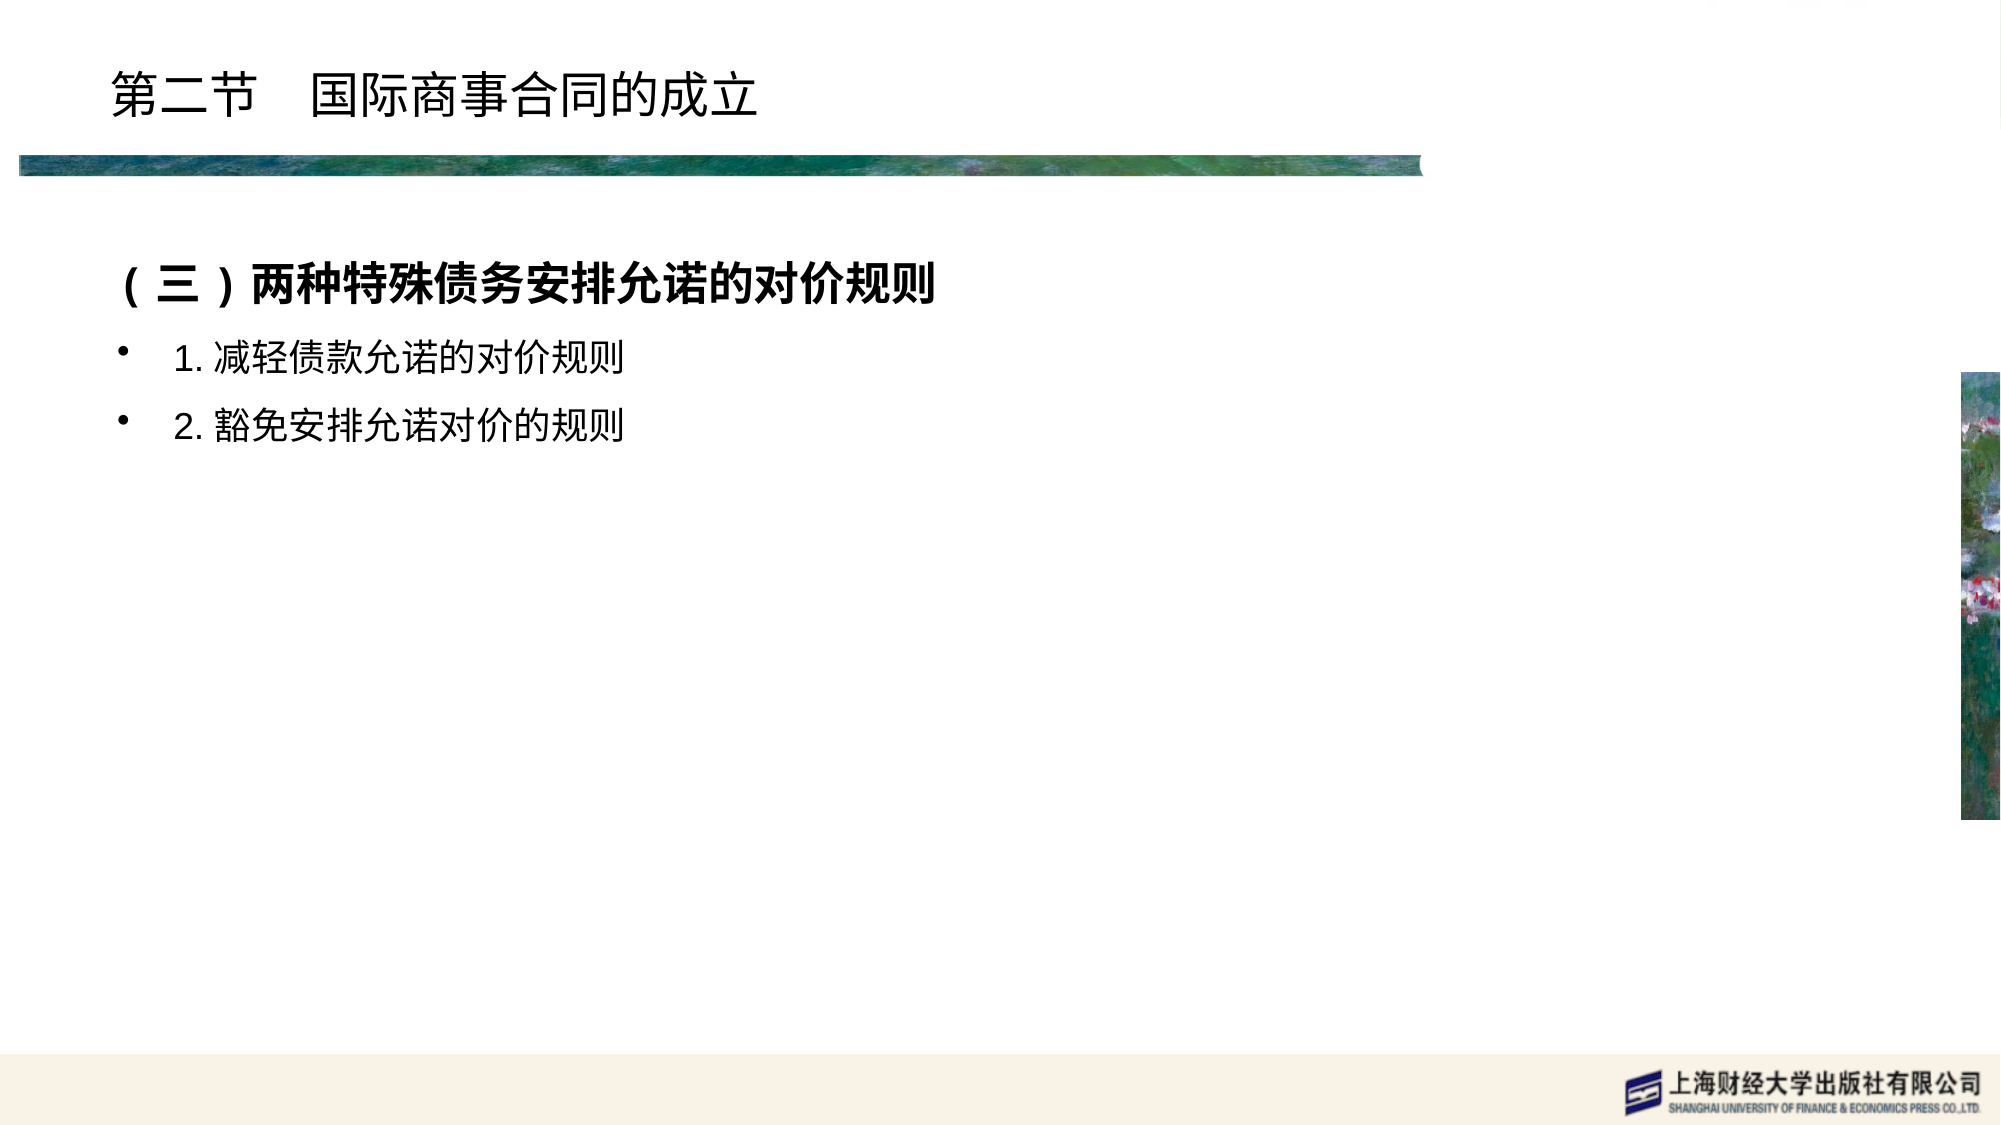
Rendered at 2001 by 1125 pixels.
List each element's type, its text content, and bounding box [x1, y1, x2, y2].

list (三)两种特殊债务安排允诺的对价规则 1.减轻债款允诺的对价规则 2.豁免安排允诺对价的规则 [102, 233, 1898, 1032]
title 第二节 国际商事合同的成立 [94, 42, 1451, 146]
picture [0, 0, 2001, 1125]
